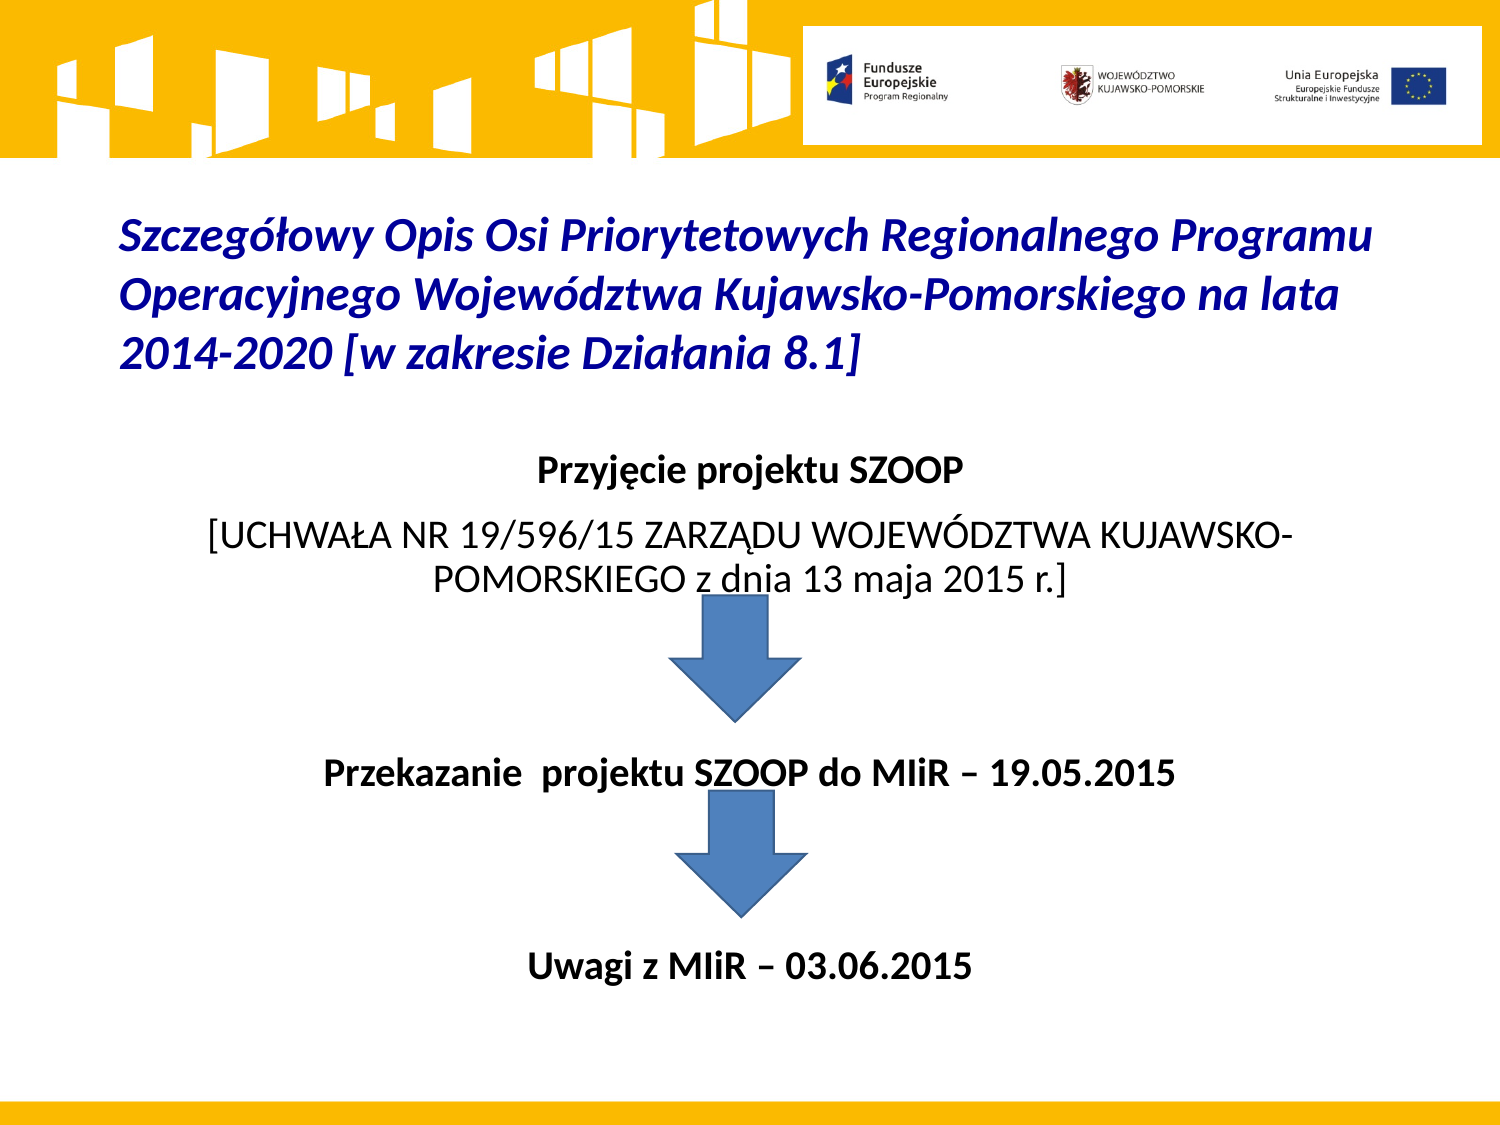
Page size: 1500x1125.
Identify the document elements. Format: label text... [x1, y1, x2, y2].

list Szczegółowy Opis Osi Priorytetowych Regionalnego Programu Operacyjnego Województwa Kujawsko-Pomorskiego na lata 2014-2020 [w zakresie Działania 8.1] Przyjęcie projektu SZOOP [UCHWAŁA NR 19/596/15 ZARZĄDU WOJEWÓDZTWA KUJAWSKO-POMORSKIEGO z dnia 13 maja 2015 r.] Przekazanie projektu SZOOP do MIiR – 19.05.2015 Uwagi z MIiR – 03.06.2015 [103, 195, 1398, 999]
text_box [673, 789, 809, 919]
text_box [667, 594, 803, 724]
picture [0, 0, 1500, 1125]
